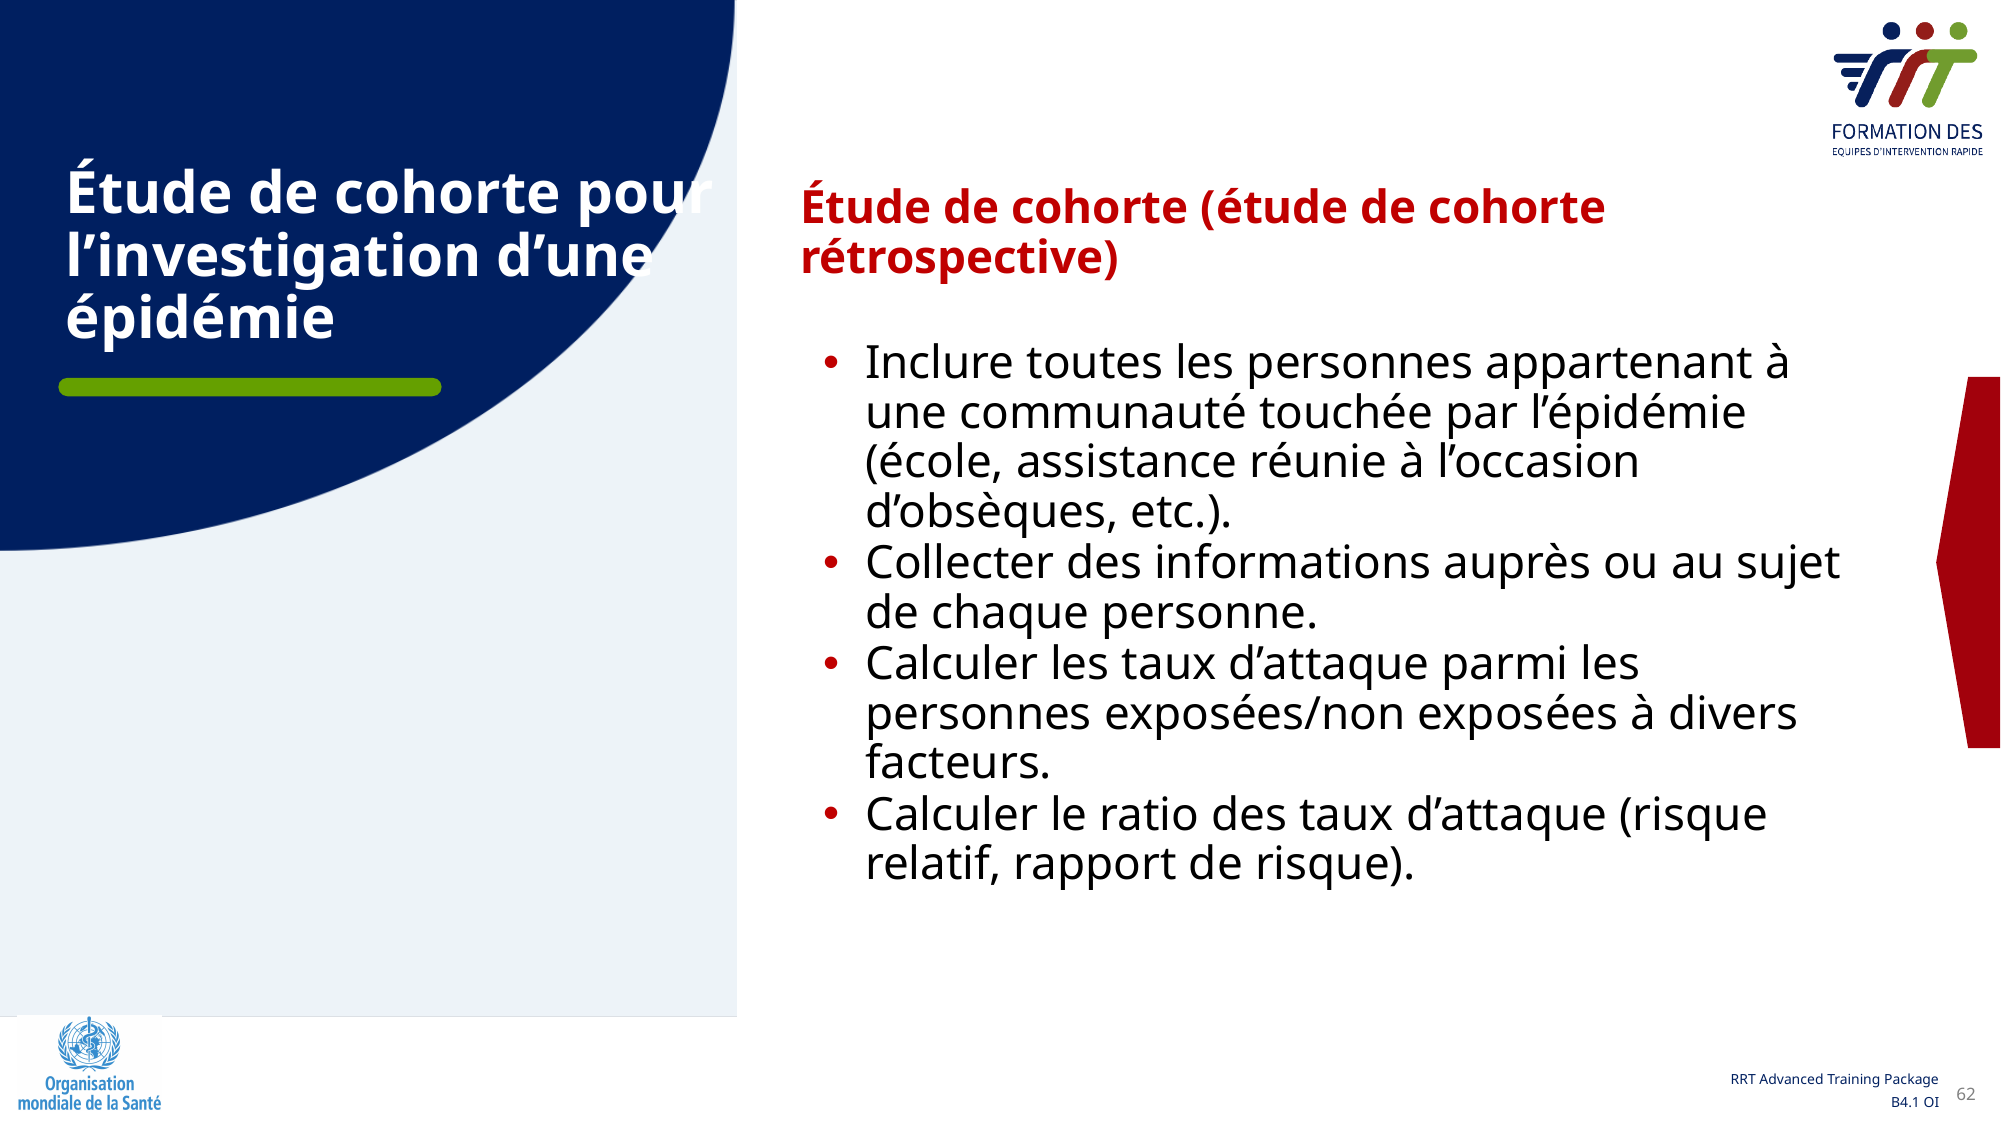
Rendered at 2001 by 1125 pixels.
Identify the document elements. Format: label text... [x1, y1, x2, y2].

picture [1832, 21, 1983, 157]
text_box [58, 377, 442, 397]
picture [0, 0, 737, 1111]
title Étude de cohorte pour l’investigation d’une épidémie [57, 127, 784, 388]
list Étude de cohorte (étude de cohorte rétrospective) Inclure toutes les personnes appartenant à une communauté touchée par l’épidémie (école, assistance réunie à l’occasion d’obsèques, etc.). Collecter des informations auprès ou au sujet de chaque personne. Calculer les taux d’attaque parmi les personnes exposées/non exposées à divers facteurs. Calculer le ratio des taux d’attaque (risque relatif, rapport de risque). [791, 176, 1867, 984]
